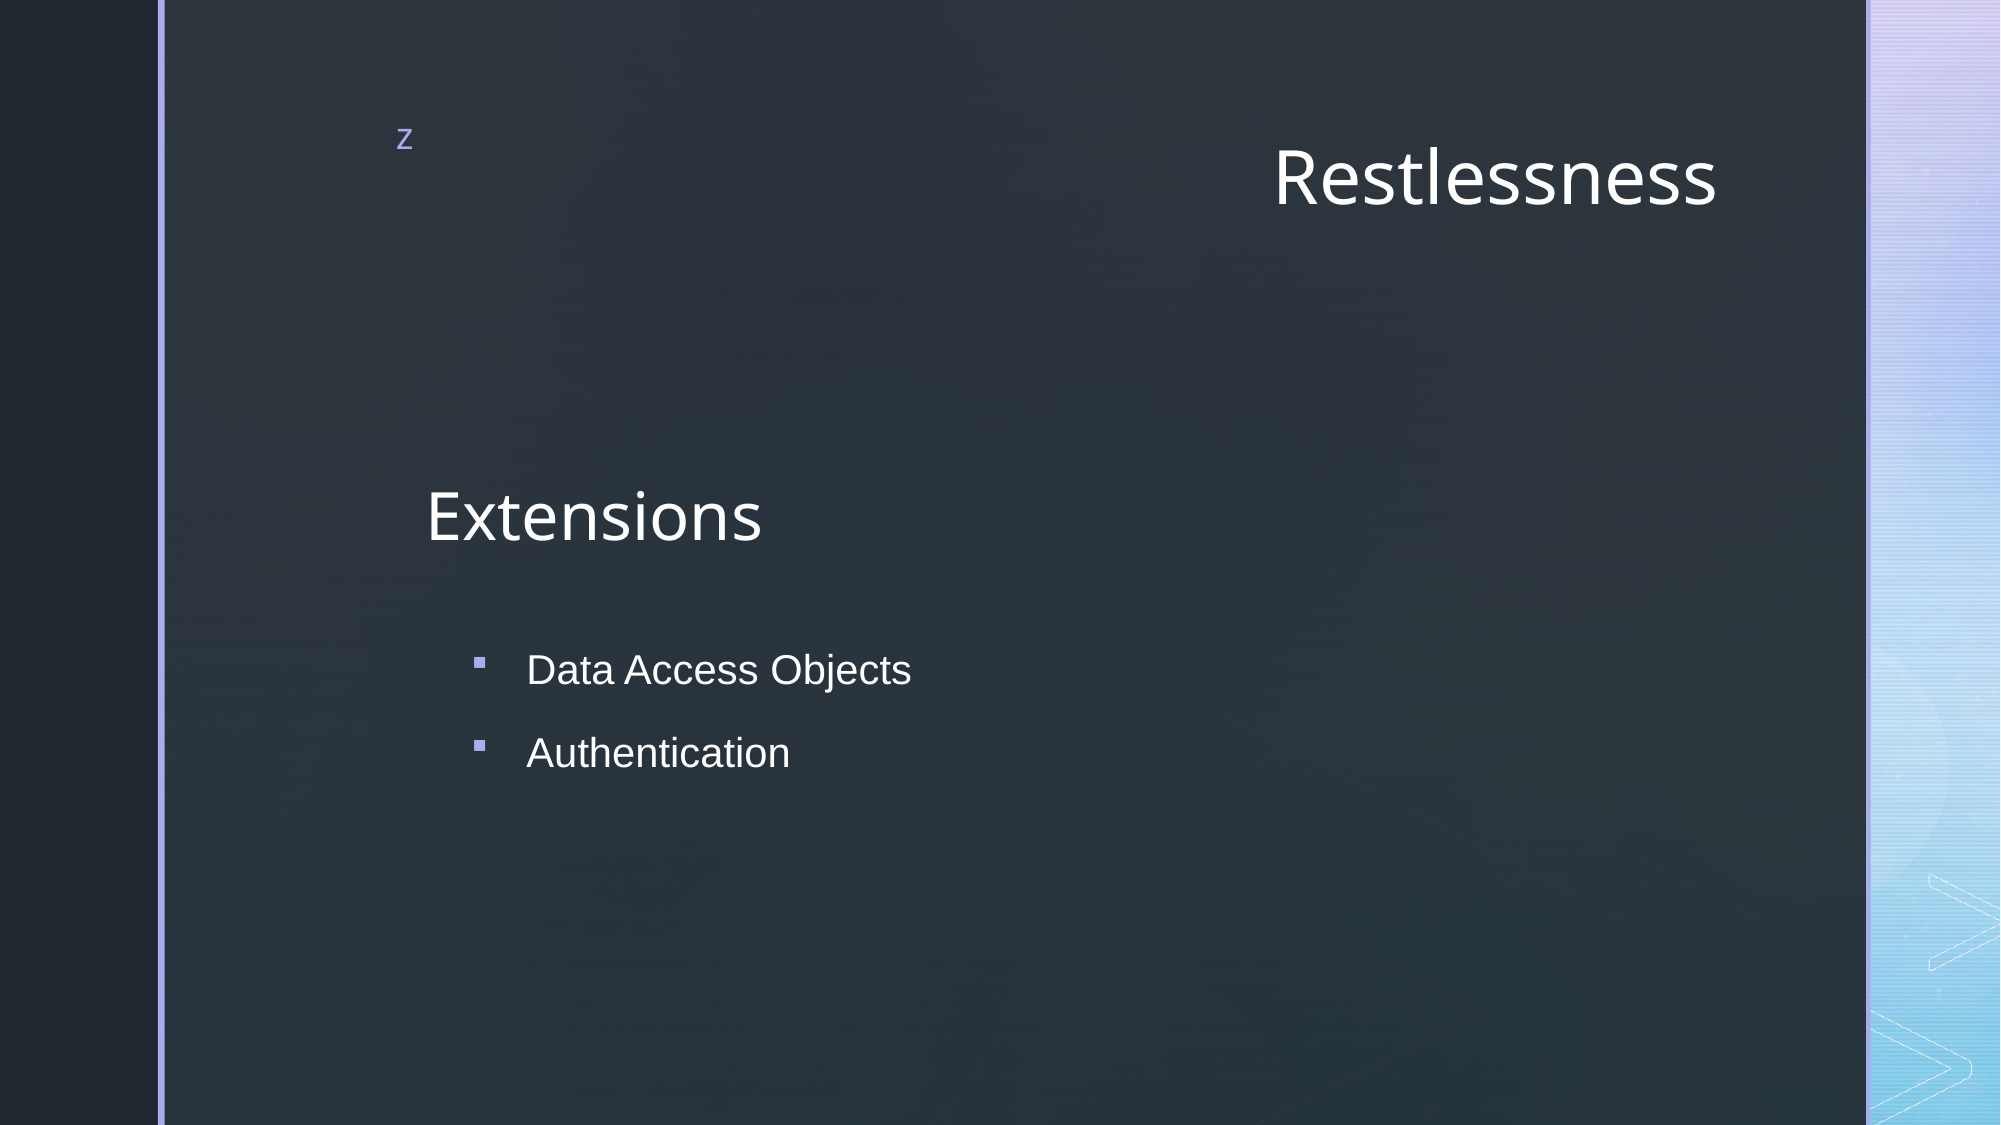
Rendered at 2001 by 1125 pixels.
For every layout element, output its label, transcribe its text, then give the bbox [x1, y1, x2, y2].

picture [1871, 0, 2001, 1125]
text_box Extensions [410, 466, 779, 562]
title Restlessness [428, 132, 1734, 310]
list Data Access Objects Authentication [454, 562, 1734, 847]
